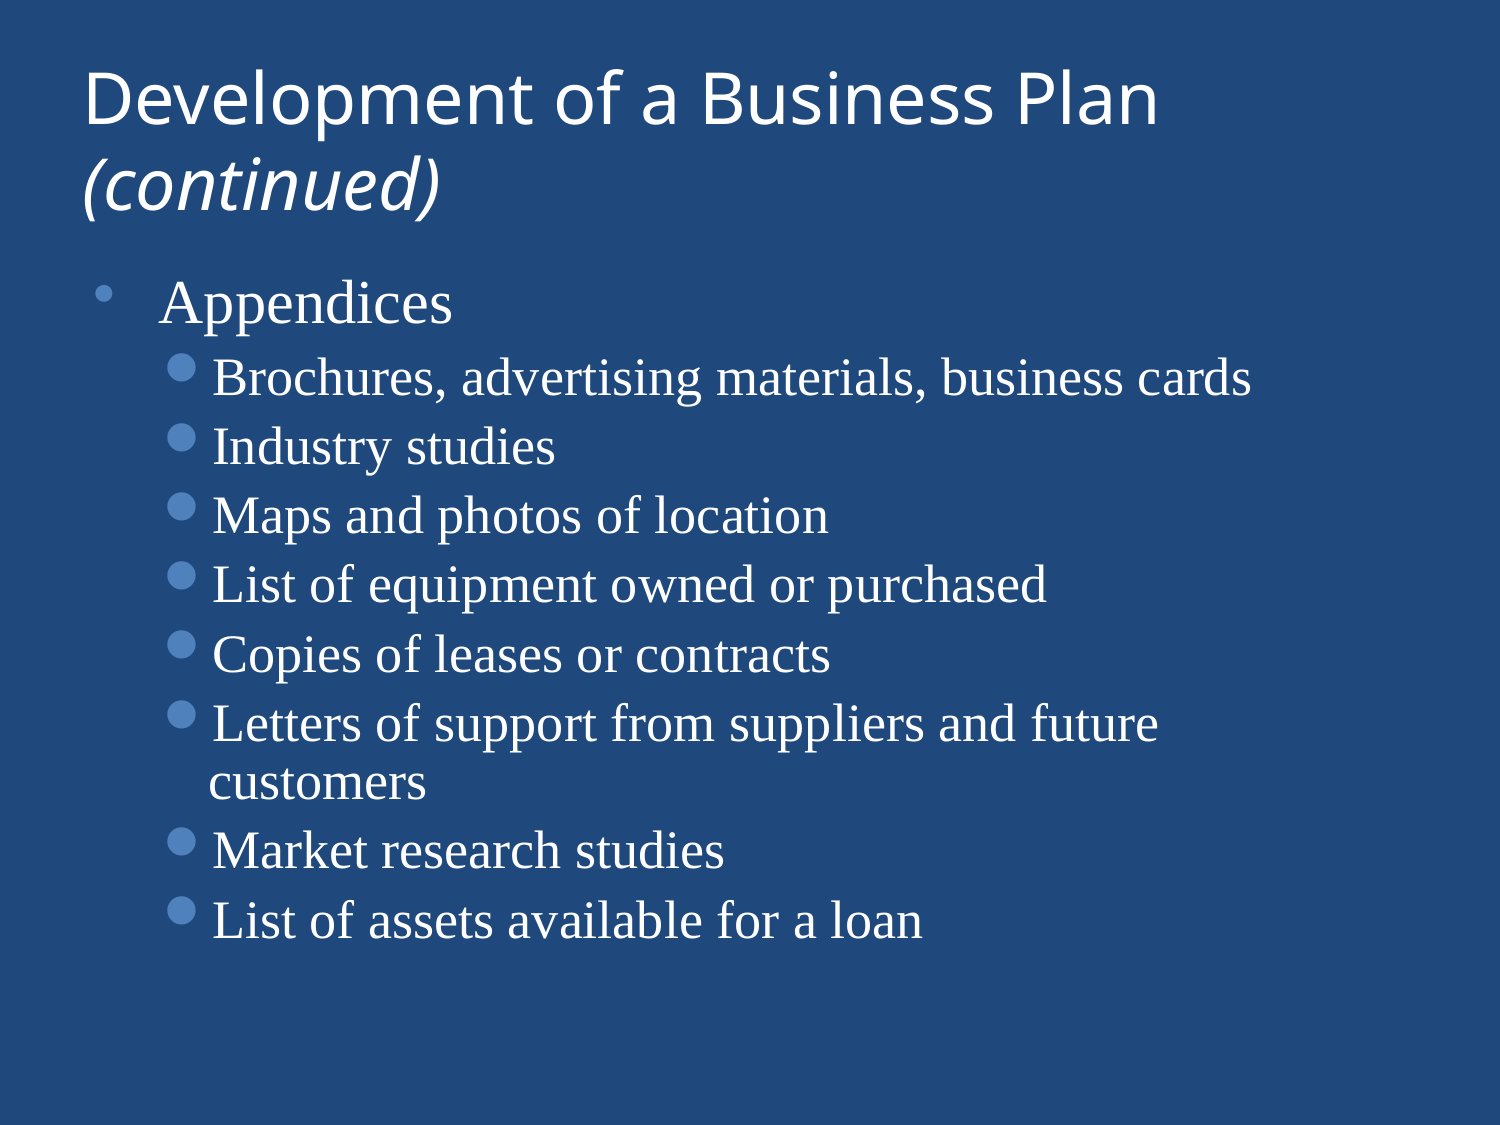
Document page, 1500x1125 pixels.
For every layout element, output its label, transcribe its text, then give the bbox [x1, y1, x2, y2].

title Development of a Business Plan (continued) [75, 45, 1300, 233]
list Appendices Brochures, advertising materials, business cards Industry studies Maps and photos of location List of equipment owned or purchased Copies of leases or contracts Letters of support from suppliers and future customers Market research studies List of assets available for a loan [75, 262, 1300, 1005]
